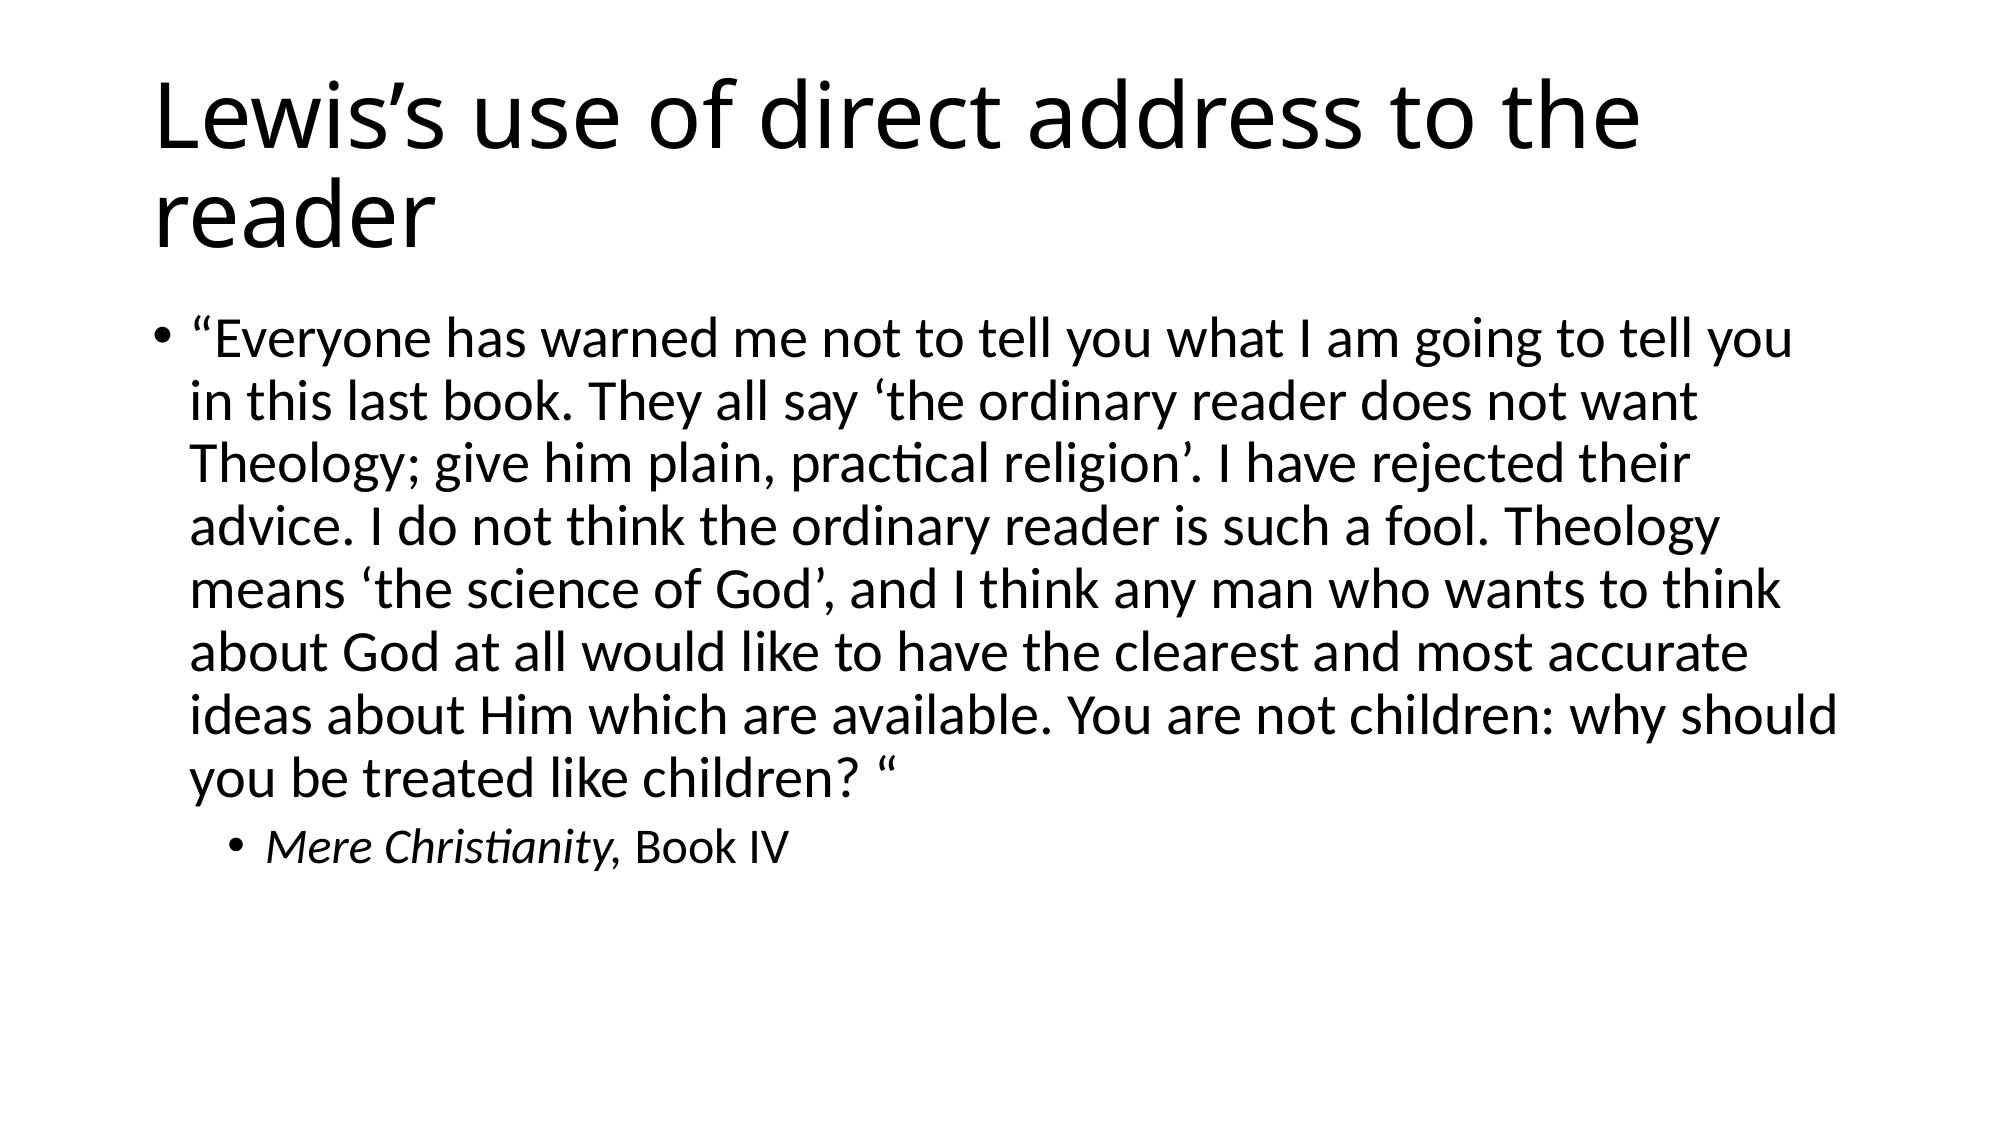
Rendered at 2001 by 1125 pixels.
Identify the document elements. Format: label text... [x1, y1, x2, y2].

list “Everyone has warned me not to tell you what I am going to tell you in this last book. They all say ‘the ordinary reader does not want Theology; give him plain, practical religion’. I have rejected their advice. I do not think the ordinary reader is such a fool. Theology means ‘the science of God’, and I think any man who wants to think about God at all would like to have the clearest and most accurate ideas about Him which are available. You are not children: why should you be treated like children? “ Mere Christianity, Book IV [137, 299, 1863, 1014]
title Lewis’s use of direct address to the reader [137, 59, 1863, 278]
